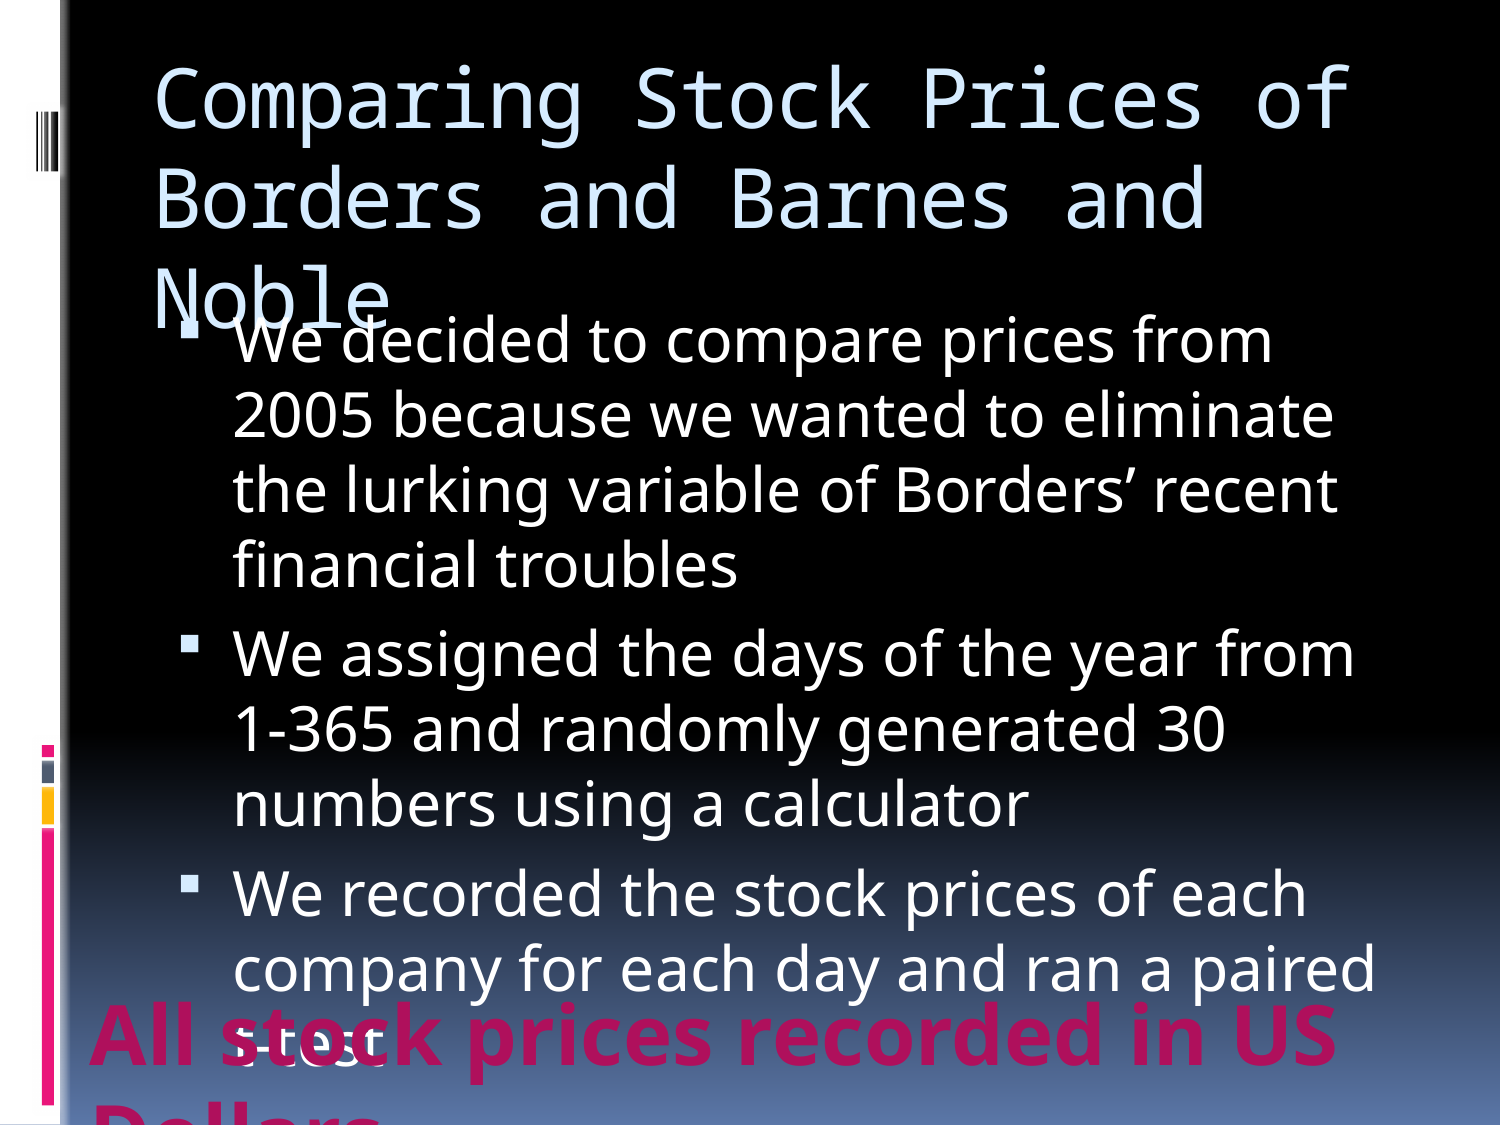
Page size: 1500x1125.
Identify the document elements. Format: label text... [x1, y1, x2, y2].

text_box All stock prices recorded in US Dollars [74, 974, 1500, 1125]
list We decided to compare prices from 2005 because we wanted to eliminate the lurking variable of Borders’ recent financial troubles We assigned the days of the year from 1-365 and randomly generated 30 numbers using a calculator We recorded the stock prices of each company for each day and ran a paired t-test [150, 292, 1425, 974]
title Comparing Stock Prices of Borders and Barnes and Noble [137, 37, 1413, 188]
